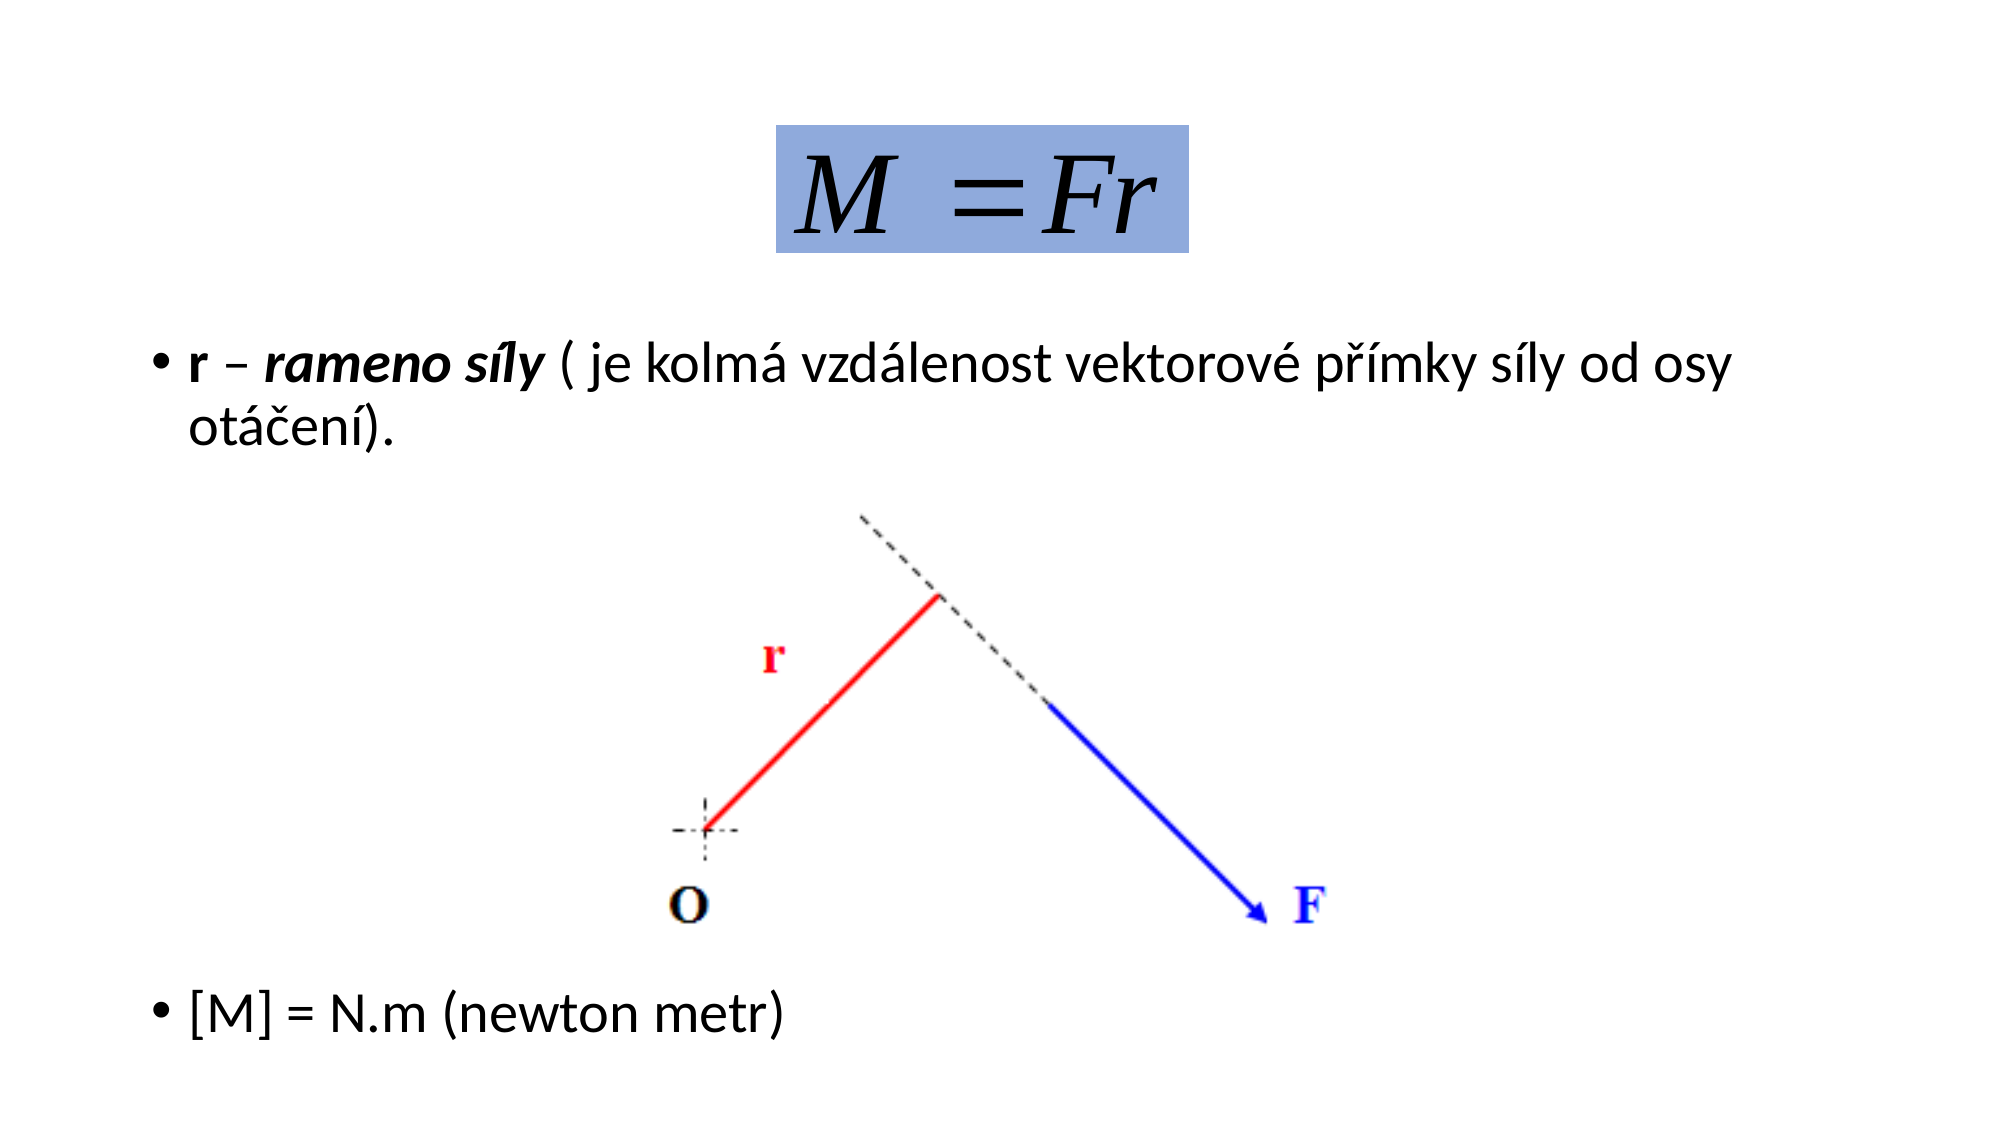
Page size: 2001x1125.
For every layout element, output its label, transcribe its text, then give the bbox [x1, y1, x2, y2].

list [775, 125, 1189, 254]
picture [603, 444, 1364, 989]
list r – rameno síly ( je kolmá vzdálenost vektorové přímky síly od osy otáčení). [M] = N.m (newton metr) [135, 324, 1847, 1071]
